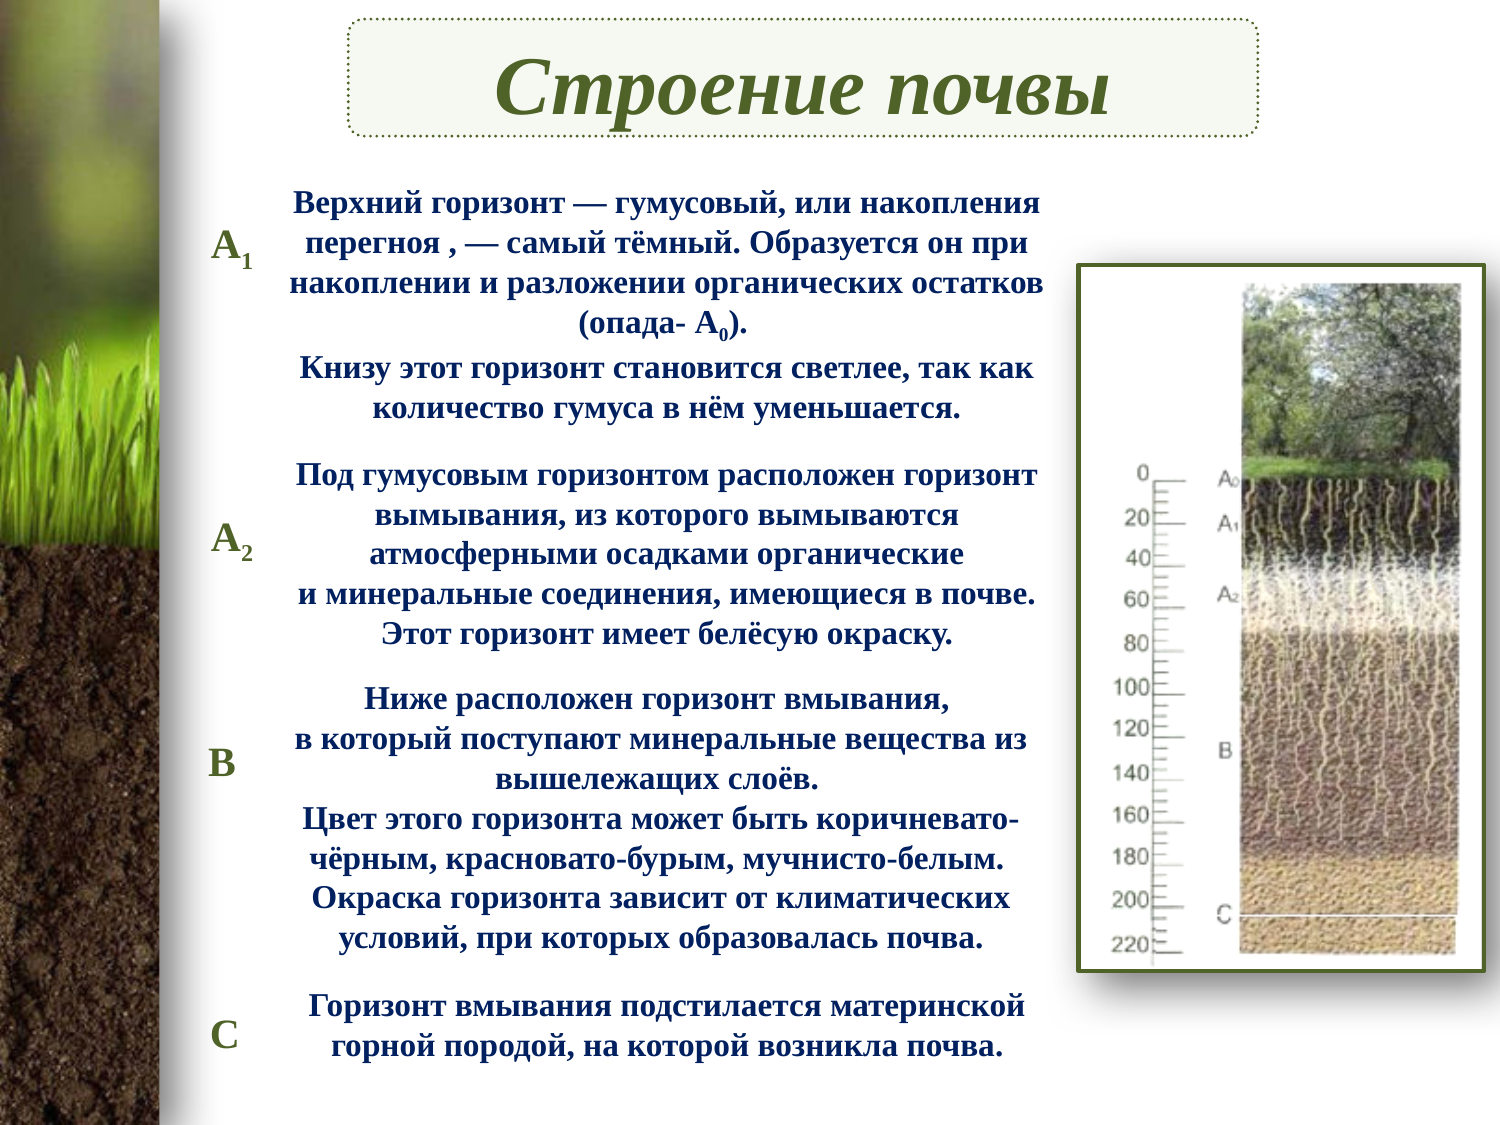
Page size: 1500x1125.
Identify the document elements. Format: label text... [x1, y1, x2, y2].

picture [0, 0, 160, 1125]
text_box В [193, 727, 251, 793]
picture [1080, 266, 1482, 969]
text_box Горизонт вмывания подстилается материнской горной породой, на которой возникла почва. [265, 975, 1070, 1071]
text_box Ниже расположен горизонт вмывания, в который поступают минеральные вещества из вышележащих слоёв. Цвет этого горизонта может быть коричневато-чёрным, красновато-бурым, мучнисто-белым. Окраска горизонта зависит от климатических условий, при которых образовалась почва. [253, 668, 1069, 963]
text_box А2 [196, 501, 265, 574]
text_box С [195, 999, 256, 1065]
text_box Под гумусовым горизонтом расположен горизонт вымывания, из которого вымываются атмосферными осадками органические и минеральные соединения, имеющиеся в почве. Этот горизонт имеет белёсую окраску. [265, 444, 1069, 659]
text_box Верхний горизонт — гумусовый, или накопления перегноя , — самый тёмный. Образуется он при накоплении и разложении органических остатков (опада- А0). Книзу этот горизонт становится светлее, так как количество гумуса в нём уменьшается. [265, 172, 1069, 433]
text_box А1 [196, 209, 265, 282]
text_box Строение почвы [348, 19, 1258, 137]
